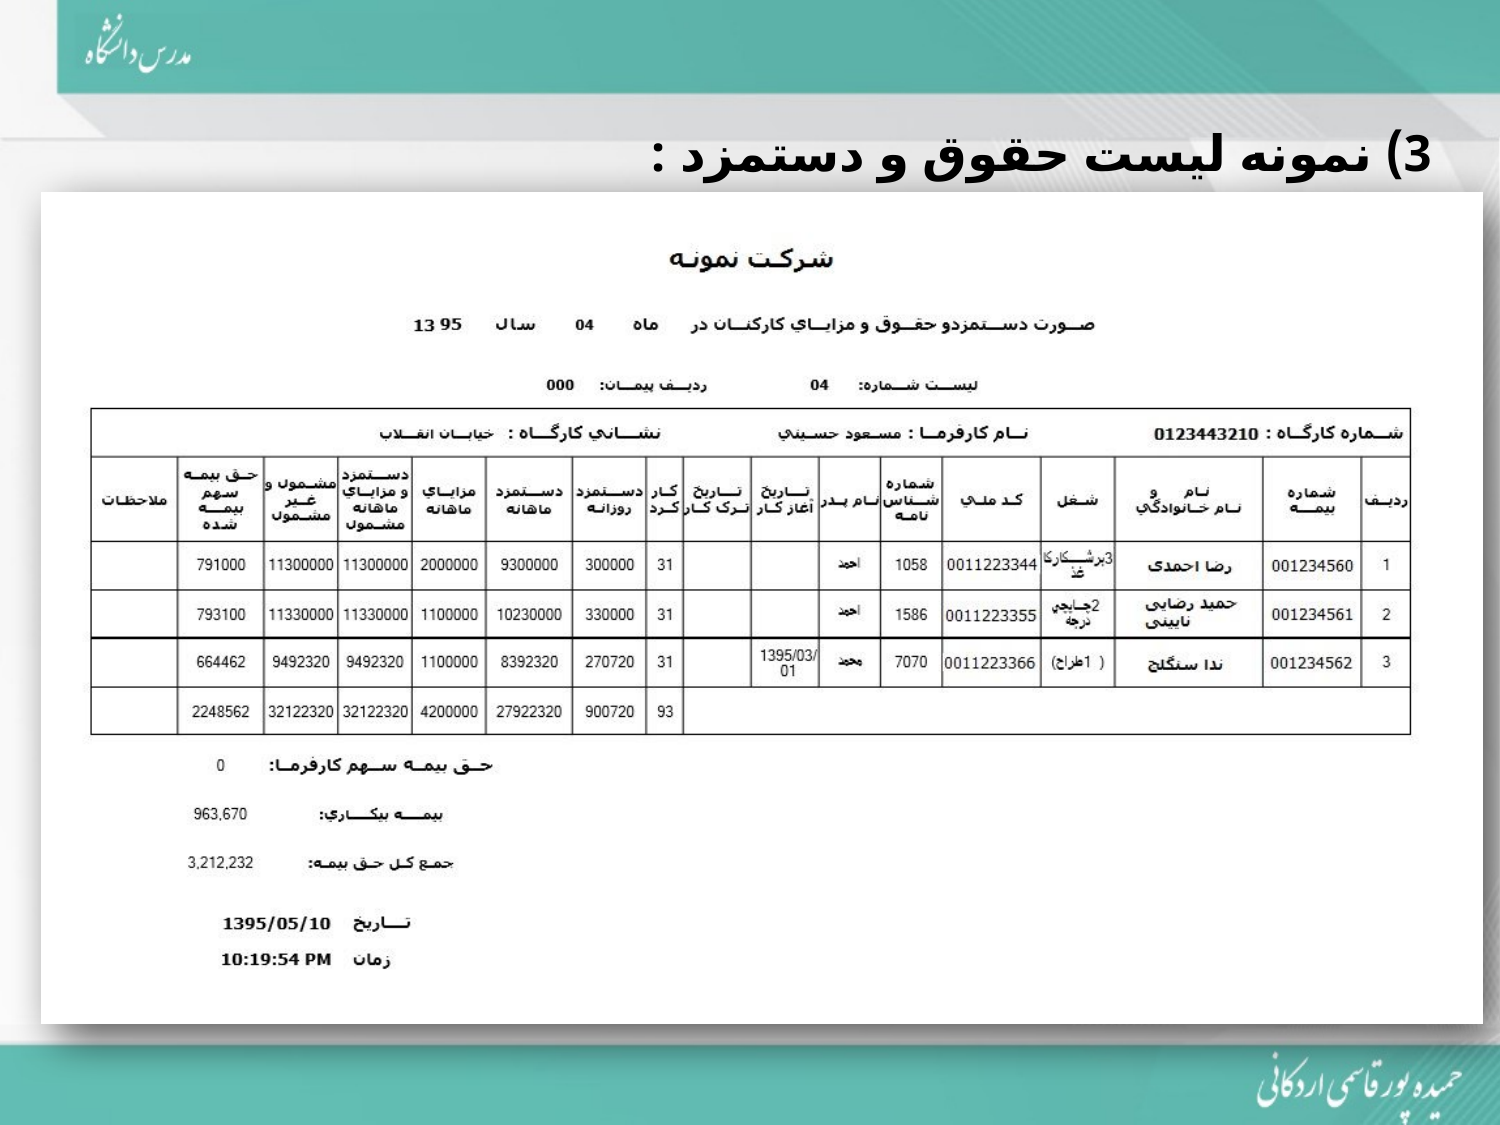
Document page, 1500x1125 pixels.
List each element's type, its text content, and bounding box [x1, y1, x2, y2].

text_box 3) نمونه لیست حقوق و دستمزد : [490, 113, 1447, 189]
picture [0, 0, 1500, 1125]
